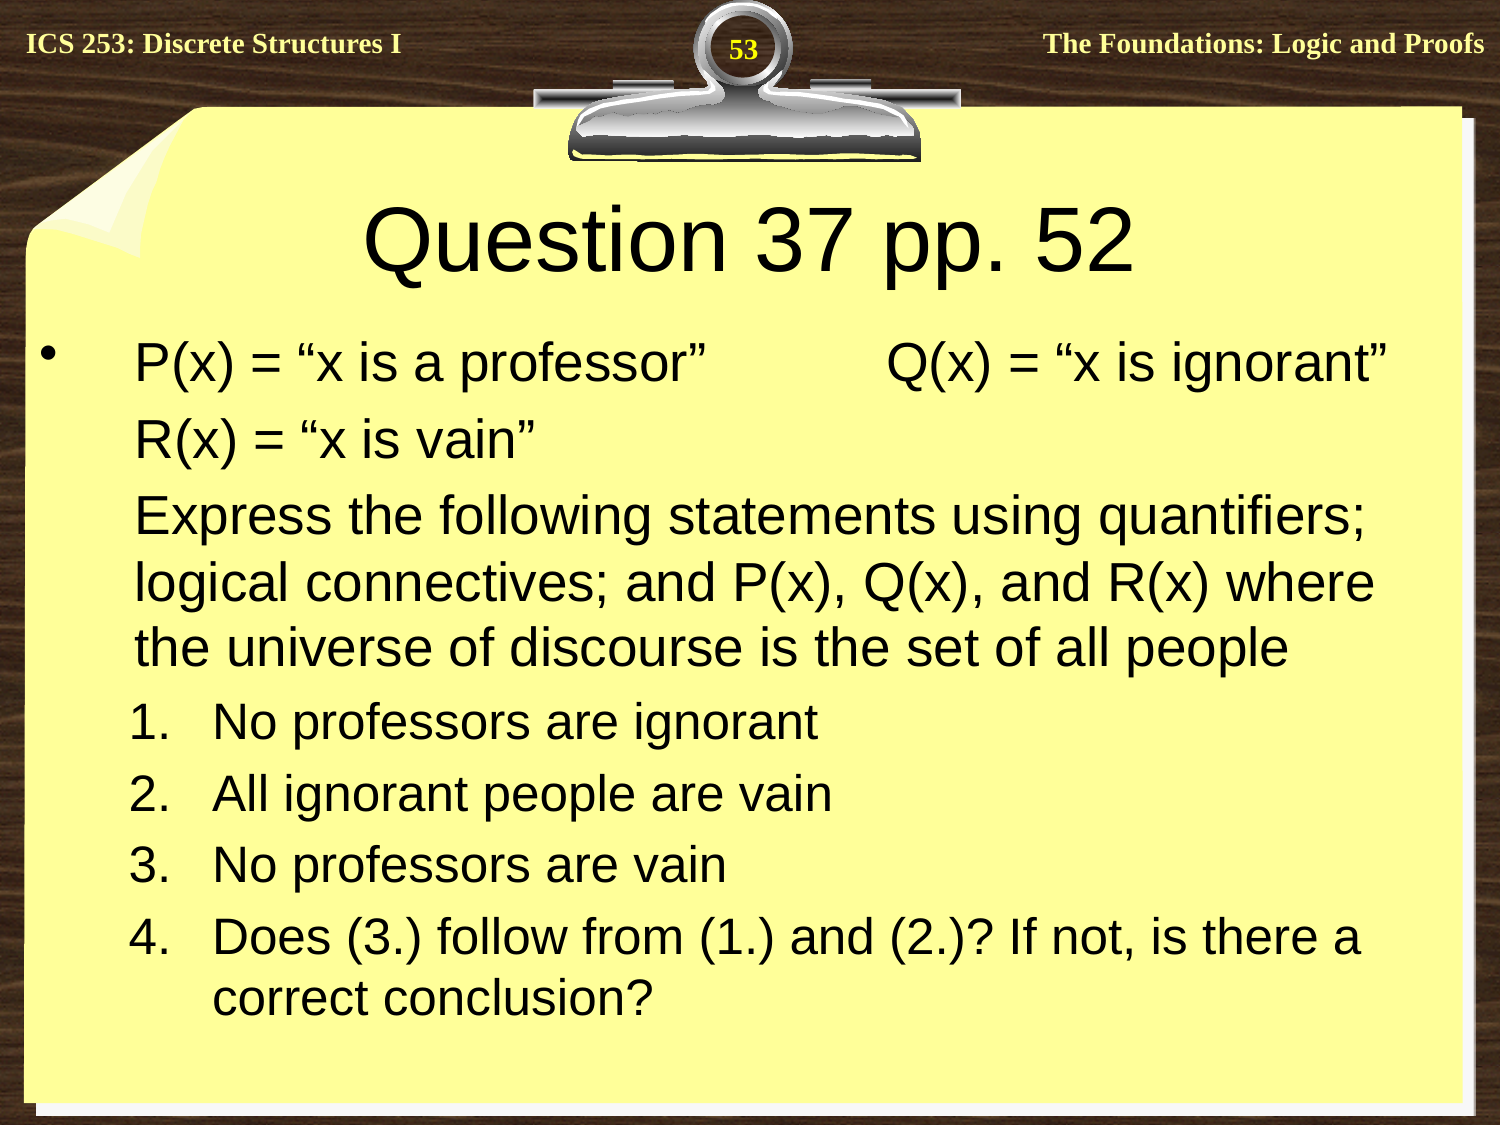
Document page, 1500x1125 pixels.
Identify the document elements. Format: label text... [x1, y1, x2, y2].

text_box Question 37 pp. 52 [112, 178, 1388, 291]
slide_number 53 [423, 5, 774, 91]
text_box P(x) = “x is a professor” Q(x) = “x is ignorant” R(x) = “x is vain” Express the following statements using quantifiers; logical connectives; and P(x), Q(x), and R(x) where the universe of discourse is the set of all people No professors are ignorant All ignorant people are vain No professors are vain Does (3.) follow from (1.) and (2.)? If not, is there a correct conclusion? [24, 318, 1463, 1047]
picture [0, 0, 1500, 1125]
